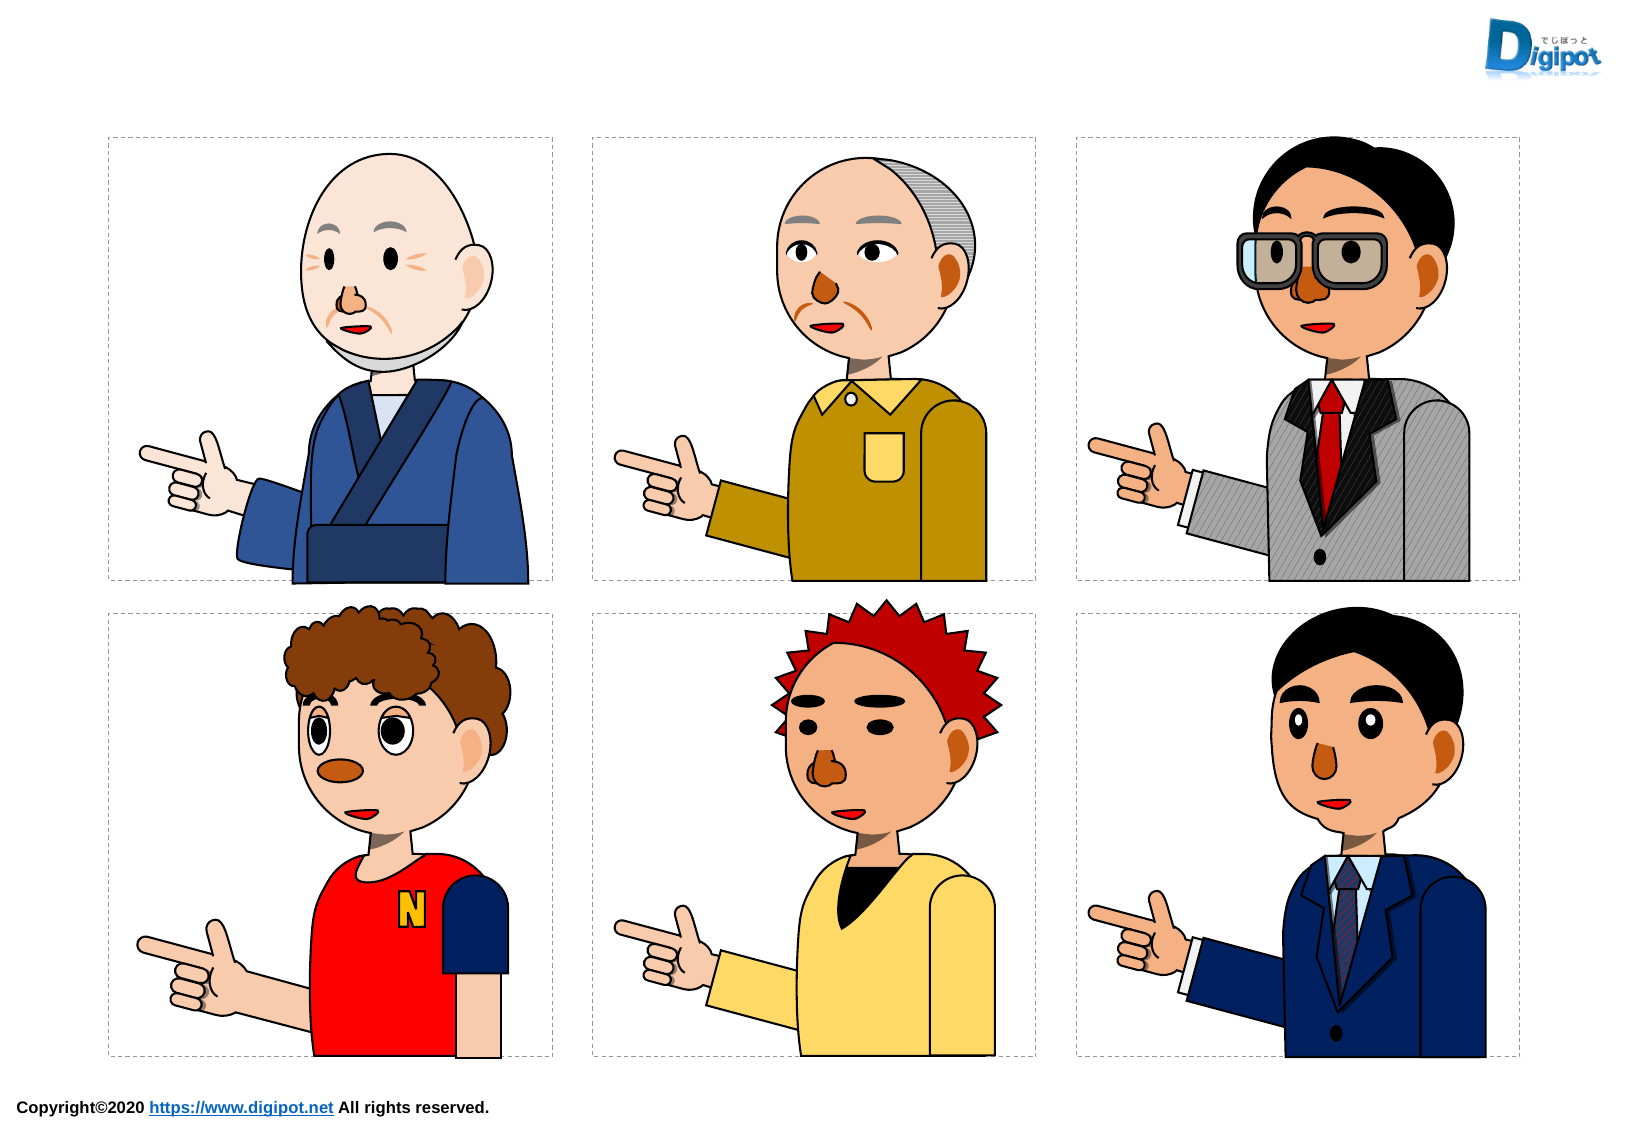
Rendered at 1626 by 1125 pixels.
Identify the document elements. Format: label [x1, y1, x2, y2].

text_box [131, 606, 511, 1059]
text_box [607, 157, 987, 581]
text_box [607, 588, 1002, 1056]
text_box [1080, 588, 1486, 1058]
text_box [1080, 117, 1470, 581]
text_box [129, 153, 529, 584]
picture [1485, 18, 1602, 82]
